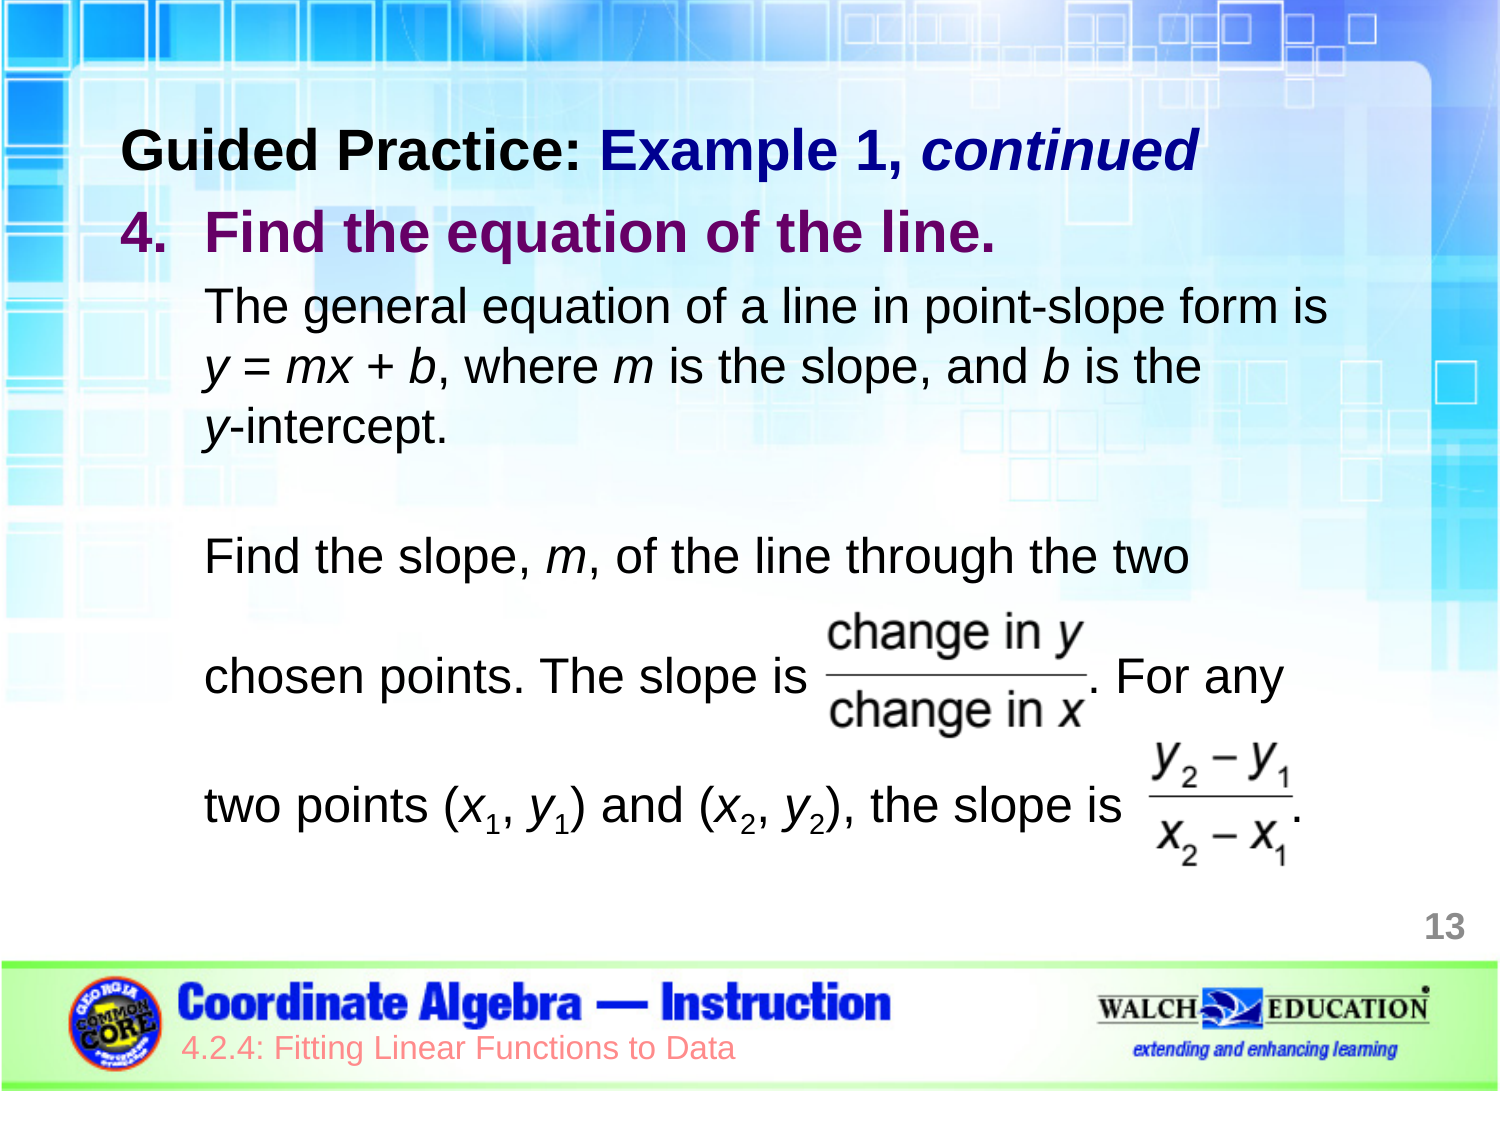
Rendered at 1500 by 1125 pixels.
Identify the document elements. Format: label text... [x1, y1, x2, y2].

subtitle Guided Practice: Example 1, continued Find the equation of the line. The general equation of a line in point-slope form is y = mx + b, where m is the slope, and b is the y-intercept. Find the slope, m, of the line through the two chosen points. The slope is . For any two points (x1, y1) and (x2, y2), the slope is . [105, 105, 1362, 925]
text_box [823, 597, 1089, 741]
picture [1, 0, 1500, 1091]
slide_number 13 [1361, 901, 1481, 949]
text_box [1146, 719, 1295, 868]
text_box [1212, 680, 1244, 717]
footer 4.2.4: Fitting Linear Functions to Data [166, 1024, 1080, 1069]
